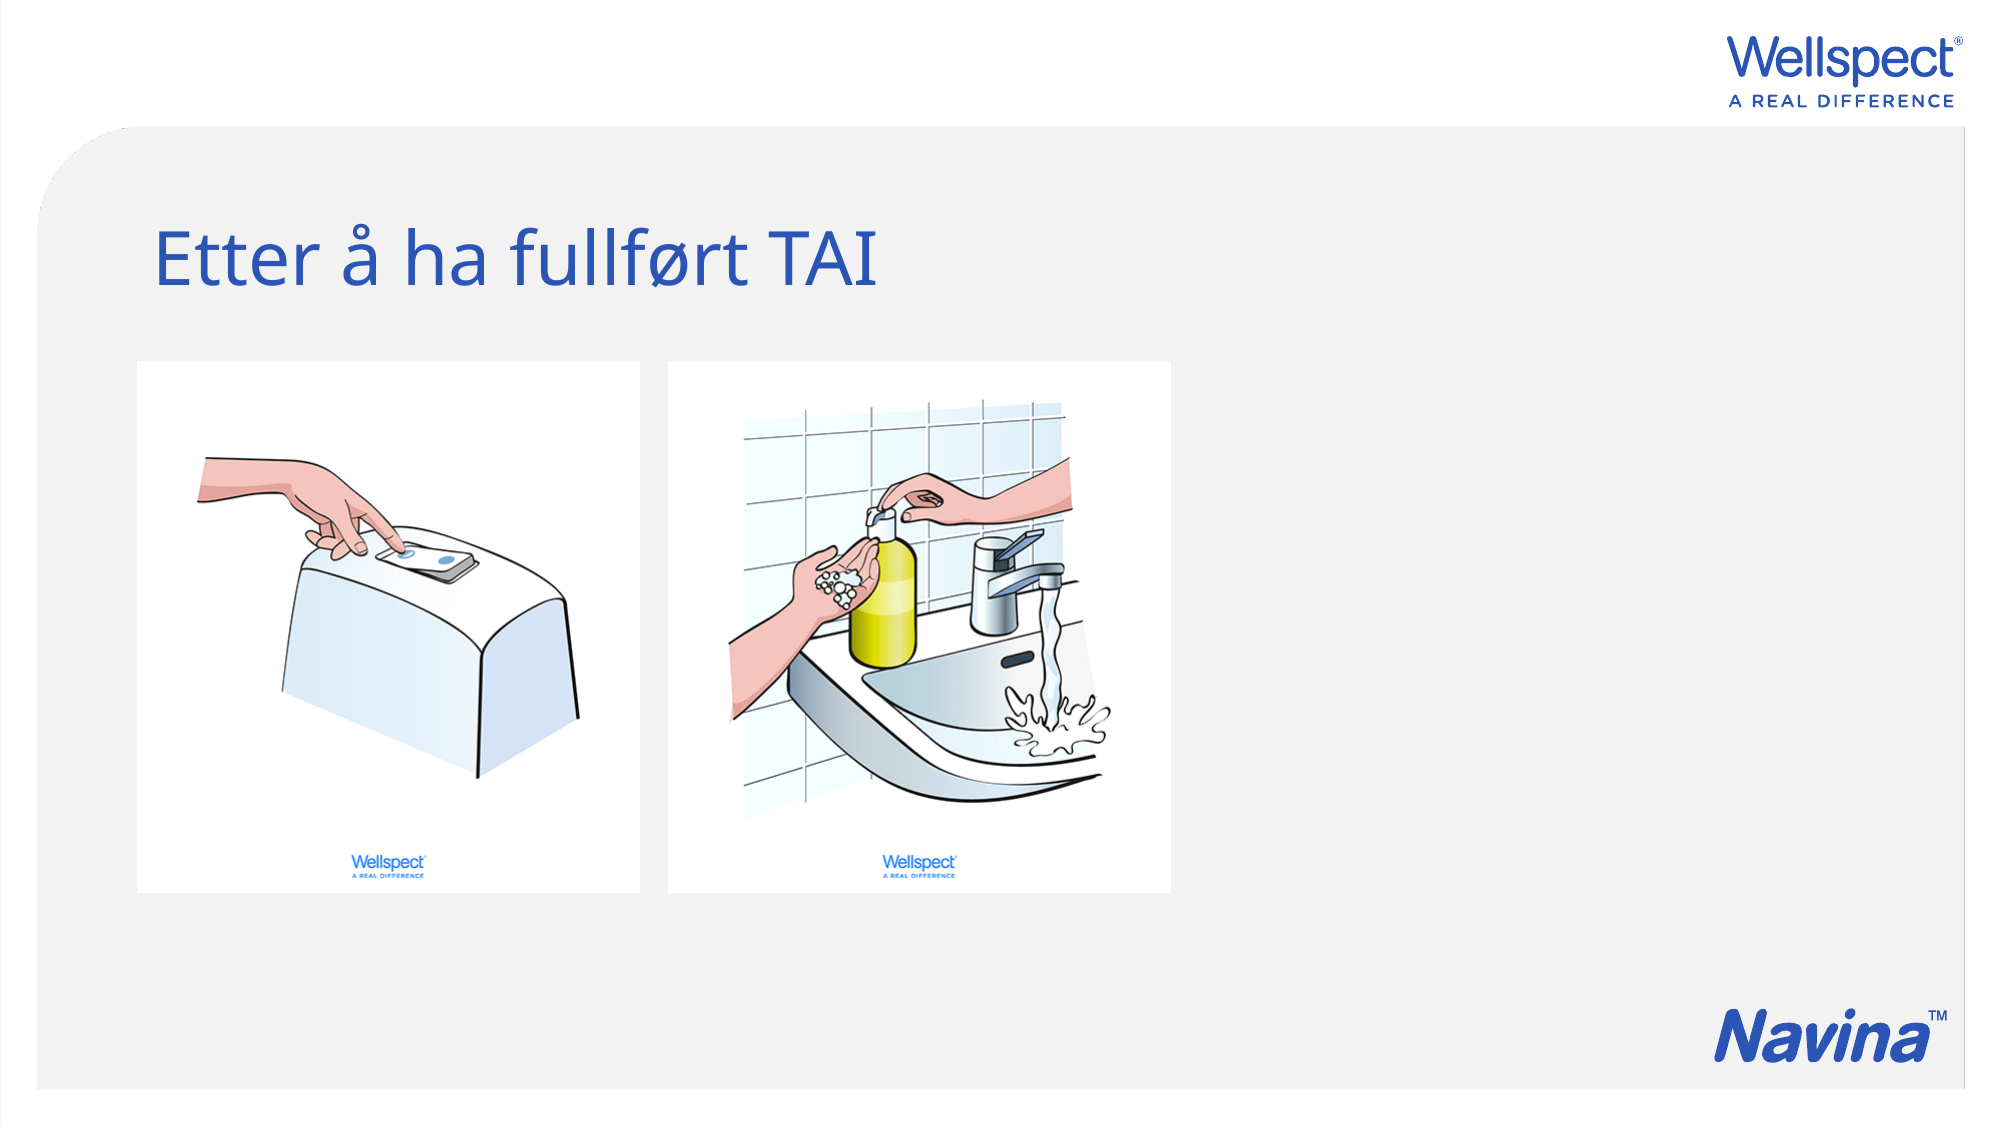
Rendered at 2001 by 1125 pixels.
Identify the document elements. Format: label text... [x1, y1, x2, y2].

picture [0, 0, 2001, 1125]
title Etter å ha fullført TAI [137, 160, 1863, 362]
